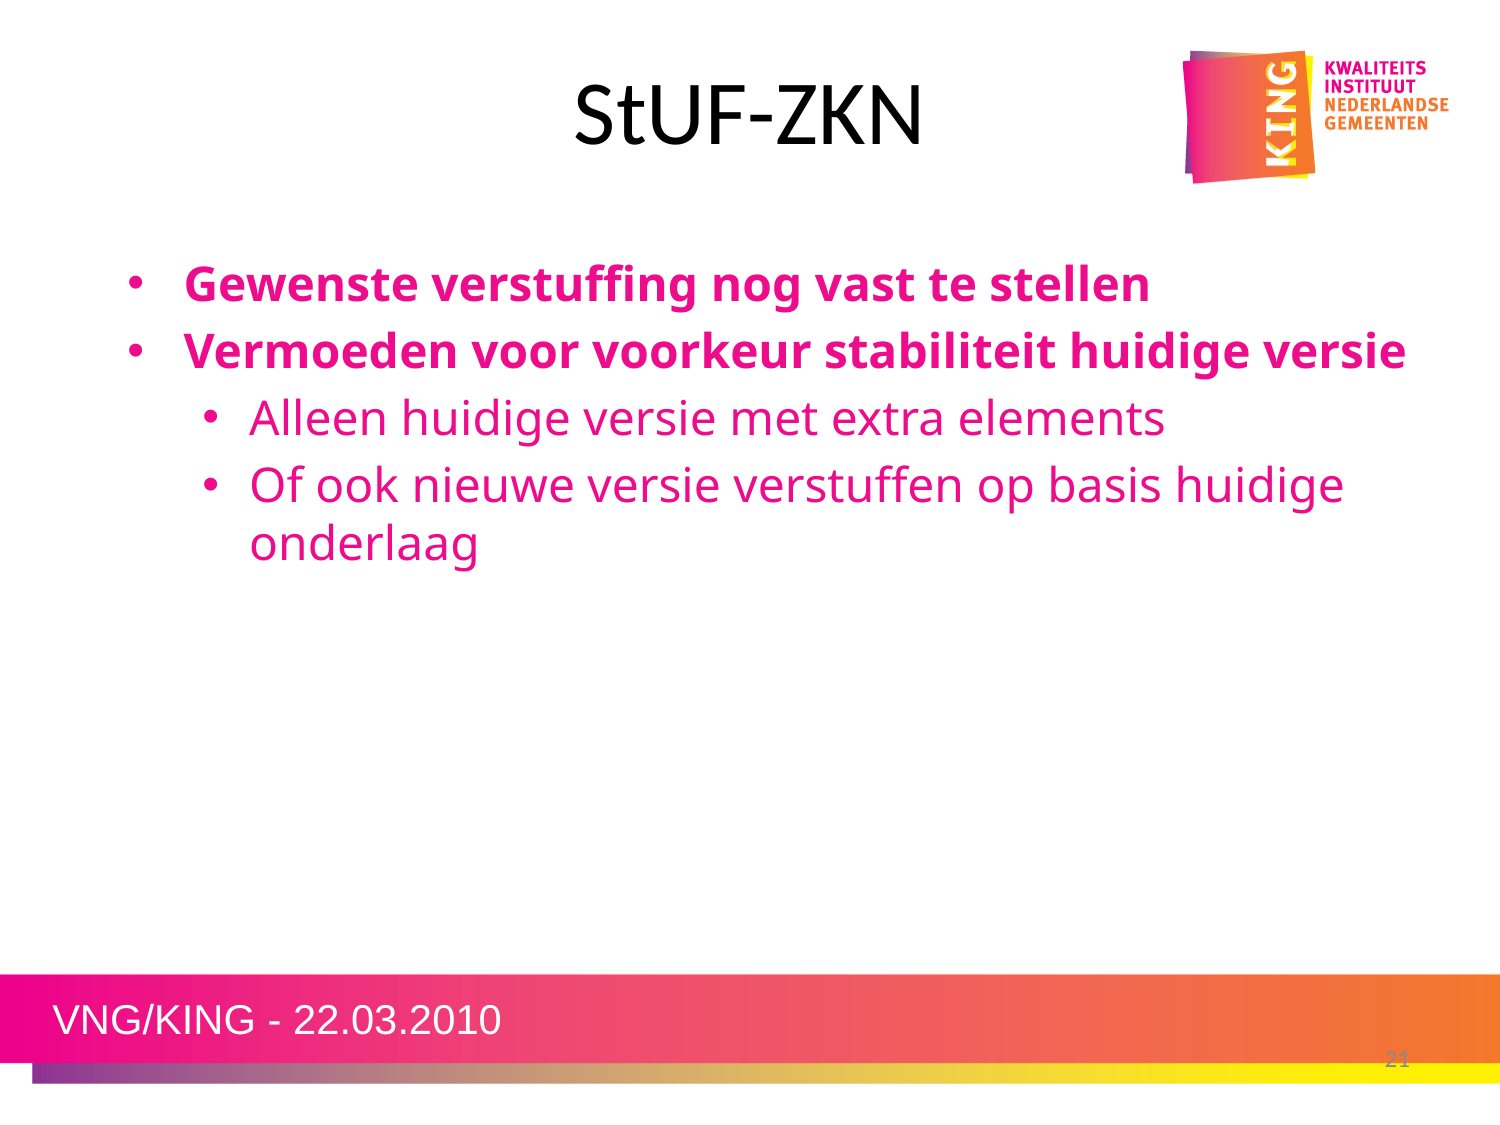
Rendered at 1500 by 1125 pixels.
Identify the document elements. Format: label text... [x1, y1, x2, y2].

list Gewenste verstuffing nog vast te stellen Vermoeden voor voorkeur stabiliteit huidige versie Alleen huidige versie met extra elements Of ook nieuwe versie verstuffen op basis huidige onderlaag [112, 246, 1500, 989]
picture [0, 0, 1500, 1125]
title StUF-ZKN [75, 45, 1425, 233]
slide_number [37, 971, 988, 1064]
slide_number 21 [1074, 1042, 1425, 1103]
